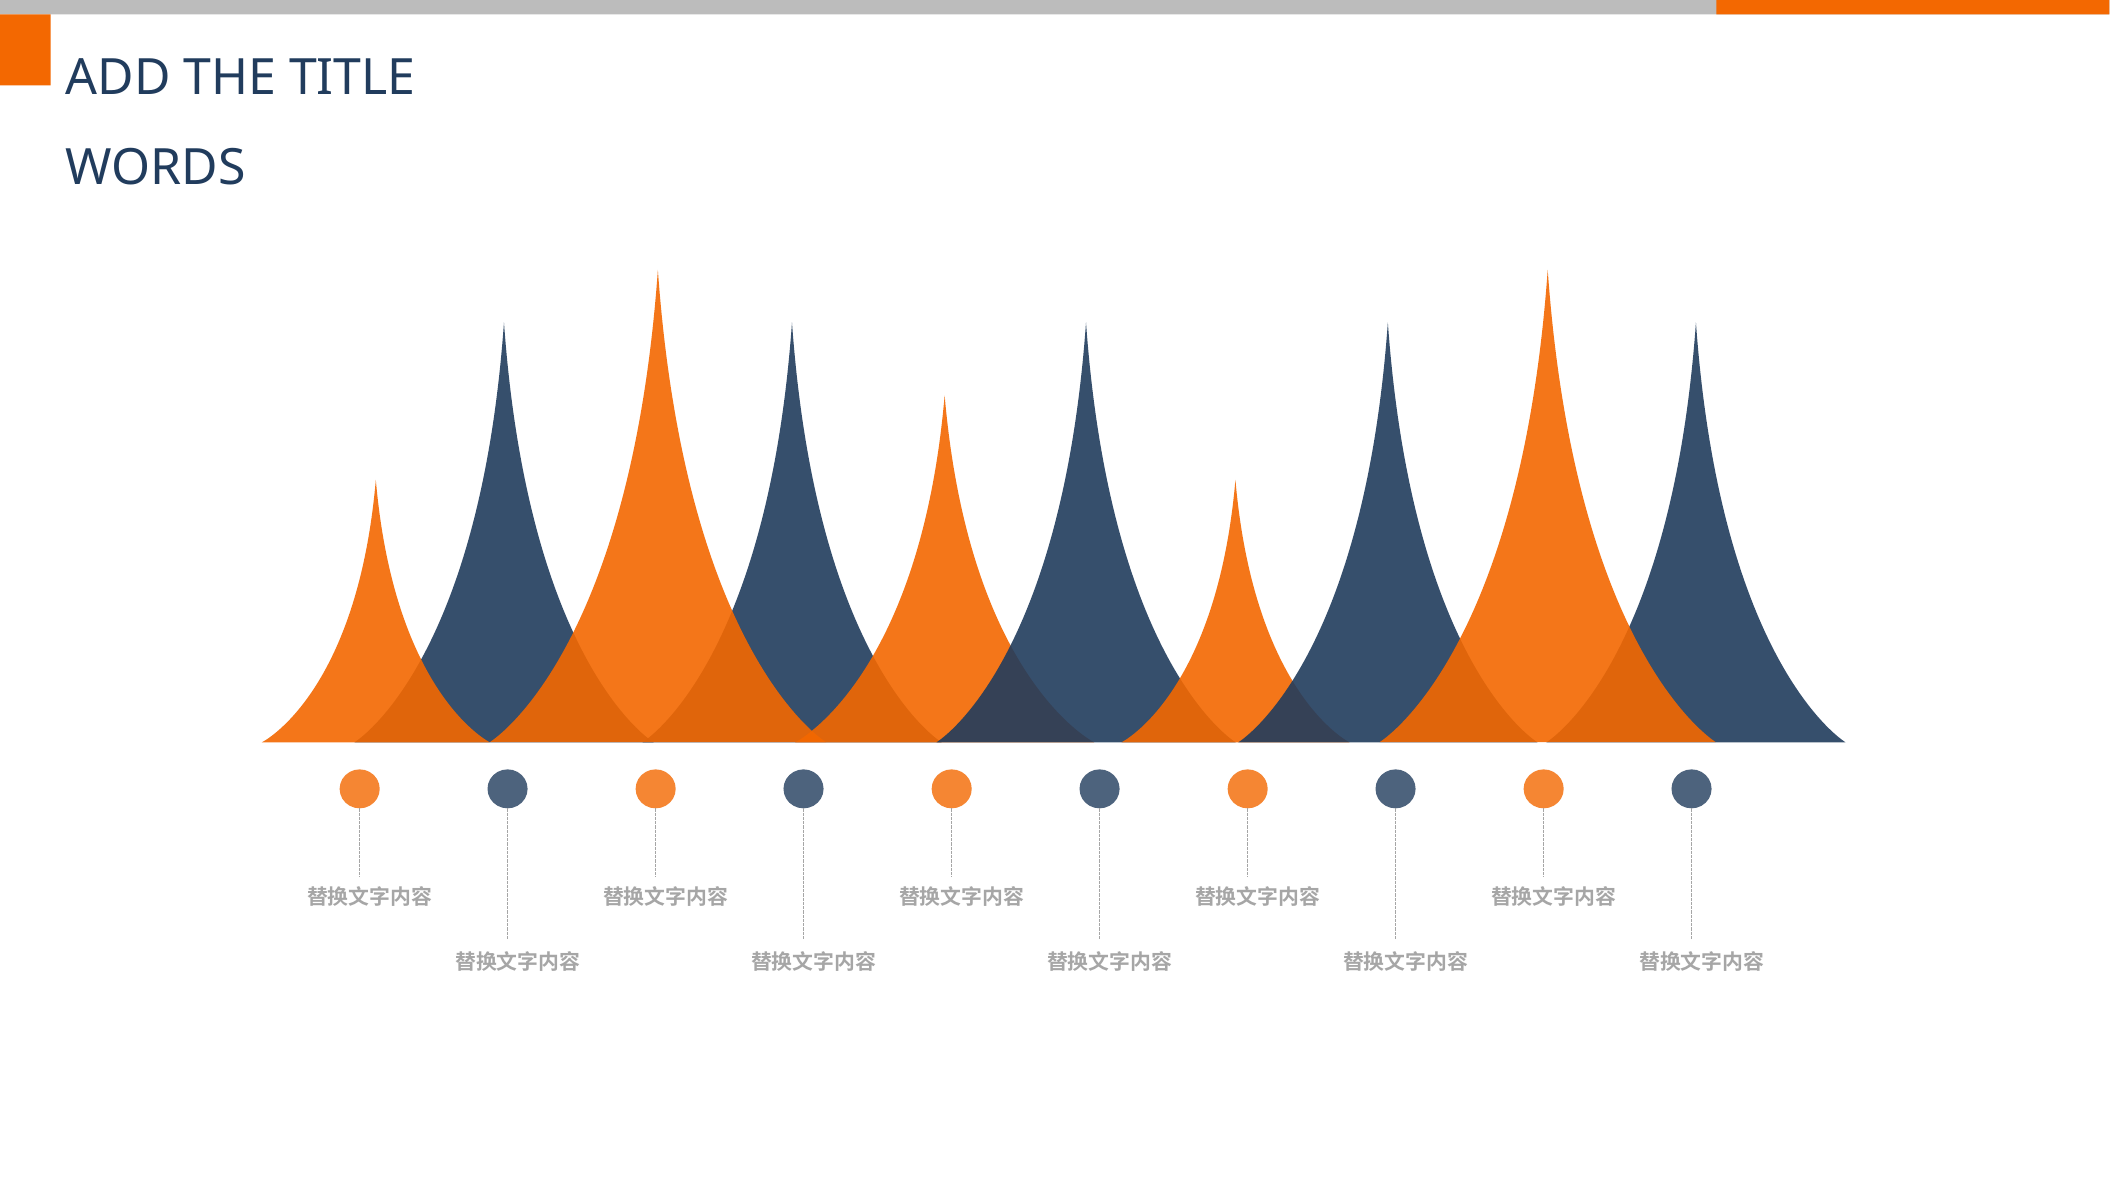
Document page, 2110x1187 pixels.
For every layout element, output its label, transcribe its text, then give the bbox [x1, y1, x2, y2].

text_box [898, 769, 1025, 909]
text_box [1638, 769, 1765, 975]
text_box [489, 269, 811, 743]
text_box [421, 322, 573, 741]
text_box [1379, 269, 1716, 743]
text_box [1342, 769, 1469, 975]
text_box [602, 769, 729, 909]
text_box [1194, 769, 1321, 909]
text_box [306, 769, 433, 909]
text_box [732, 322, 873, 730]
text_box [1238, 322, 1460, 743]
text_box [1046, 769, 1173, 975]
text_box [795, 395, 1010, 743]
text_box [1490, 769, 1617, 909]
text_box [261, 479, 489, 743]
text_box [750, 769, 877, 975]
text_box [936, 322, 1180, 743]
text_box ADD THE TITLE WORDS [50, 7, 583, 202]
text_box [454, 769, 581, 975]
text_box [1630, 322, 1846, 743]
text_box [1121, 479, 1292, 743]
